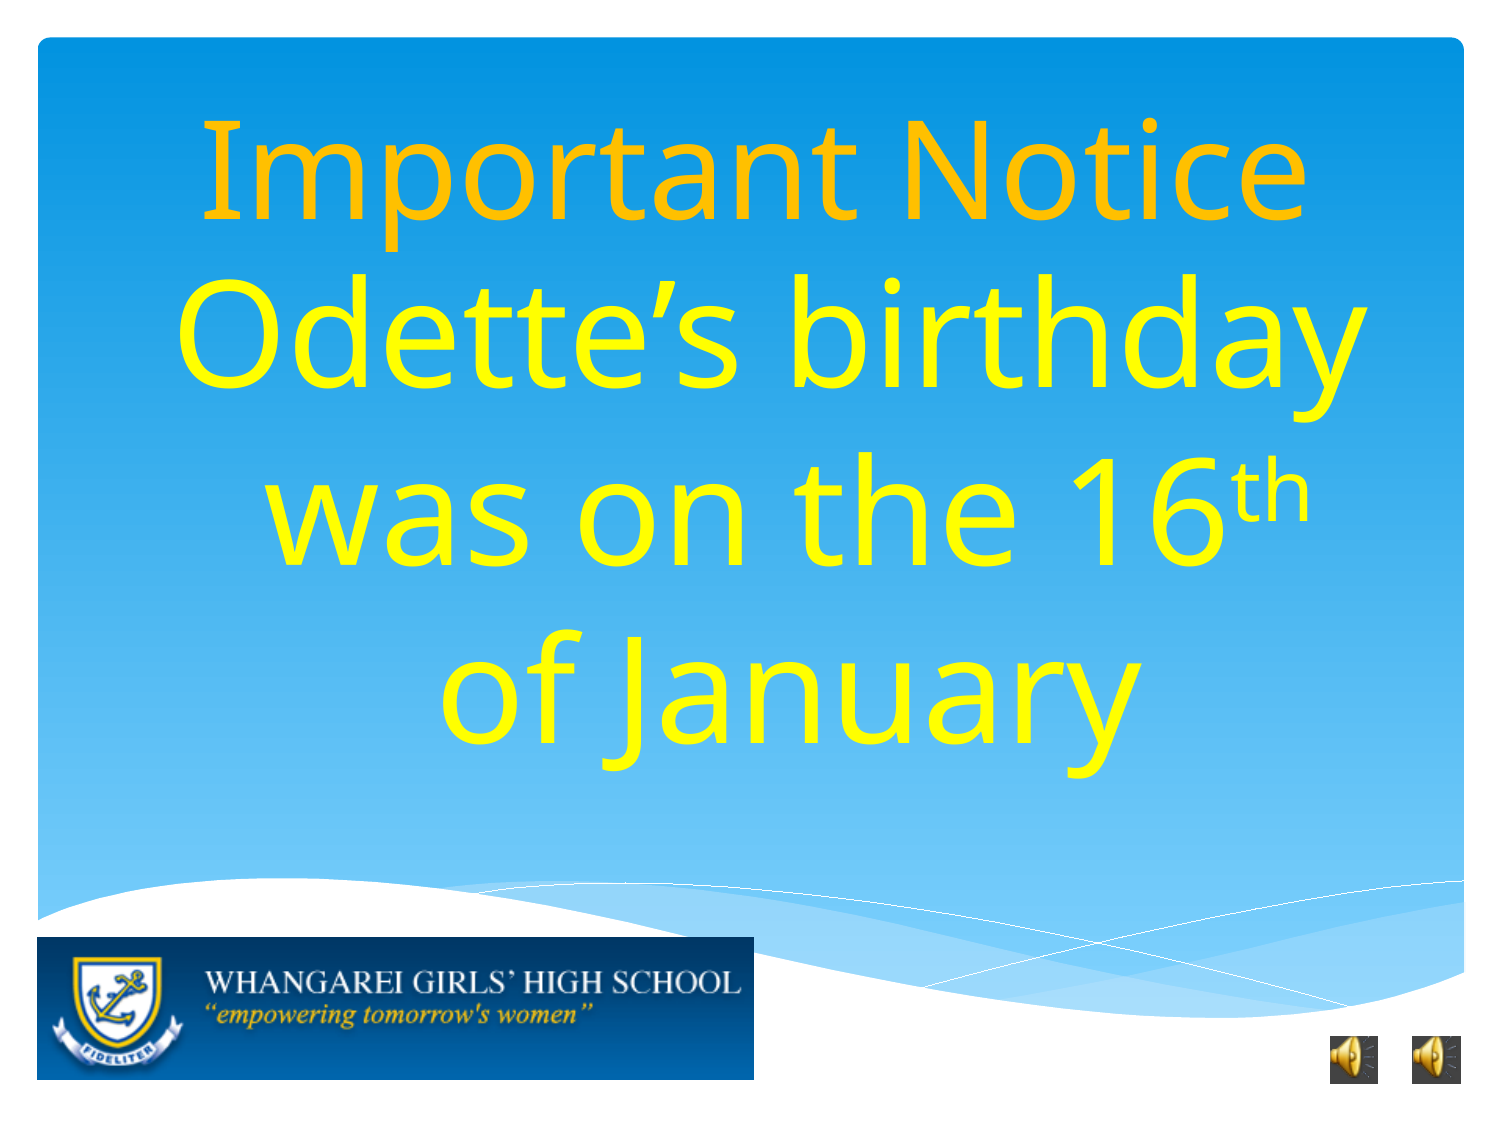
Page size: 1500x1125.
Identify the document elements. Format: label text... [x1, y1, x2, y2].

picture [1411, 1034, 1462, 1086]
picture [37, 937, 754, 1080]
text_box Odette’s birthday was on the 16th of January [149, 231, 1391, 963]
picture [1328, 1034, 1380, 1086]
text_box Important Notice [149, 37, 1362, 255]
